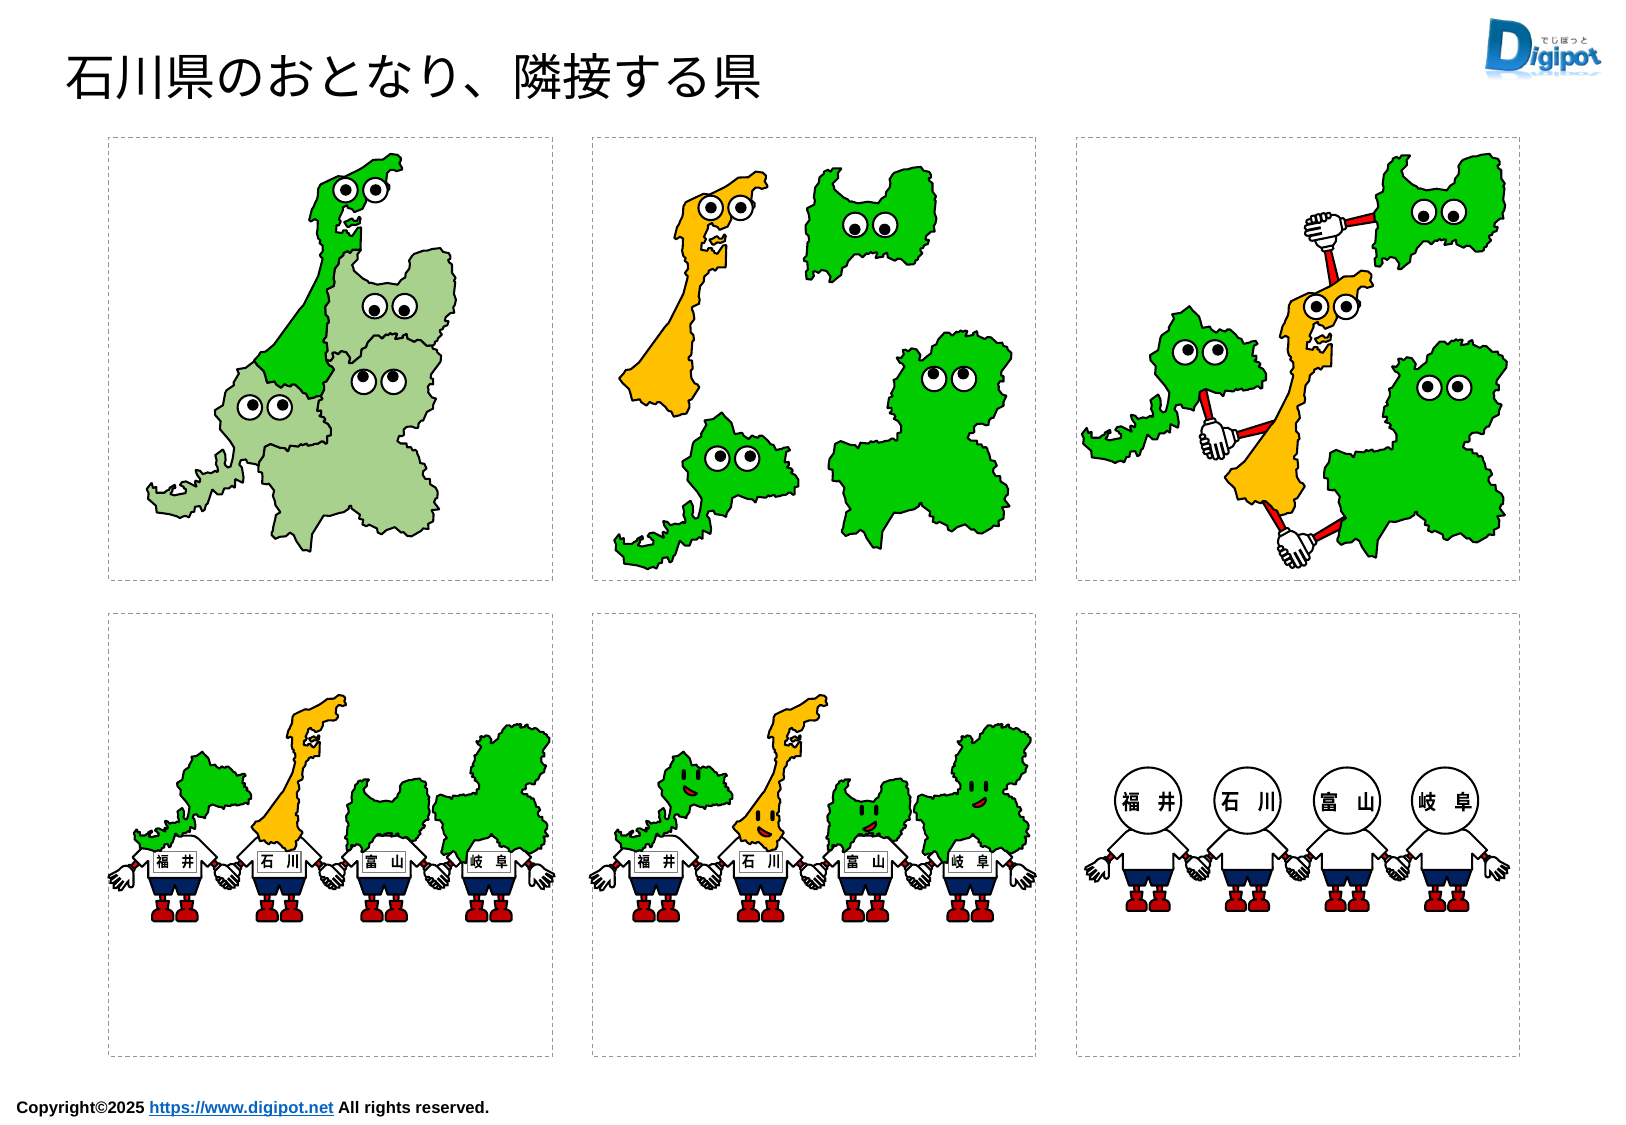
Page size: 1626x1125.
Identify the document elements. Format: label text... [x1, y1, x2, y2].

text_box 石川県のおとなり、隣接する県 [50, 38, 777, 113]
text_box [1086, 767, 1508, 911]
picture [1485, 18, 1602, 82]
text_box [146, 153, 456, 552]
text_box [591, 695, 1034, 922]
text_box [1081, 153, 1507, 574]
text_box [614, 166, 1012, 570]
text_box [109, 695, 553, 922]
